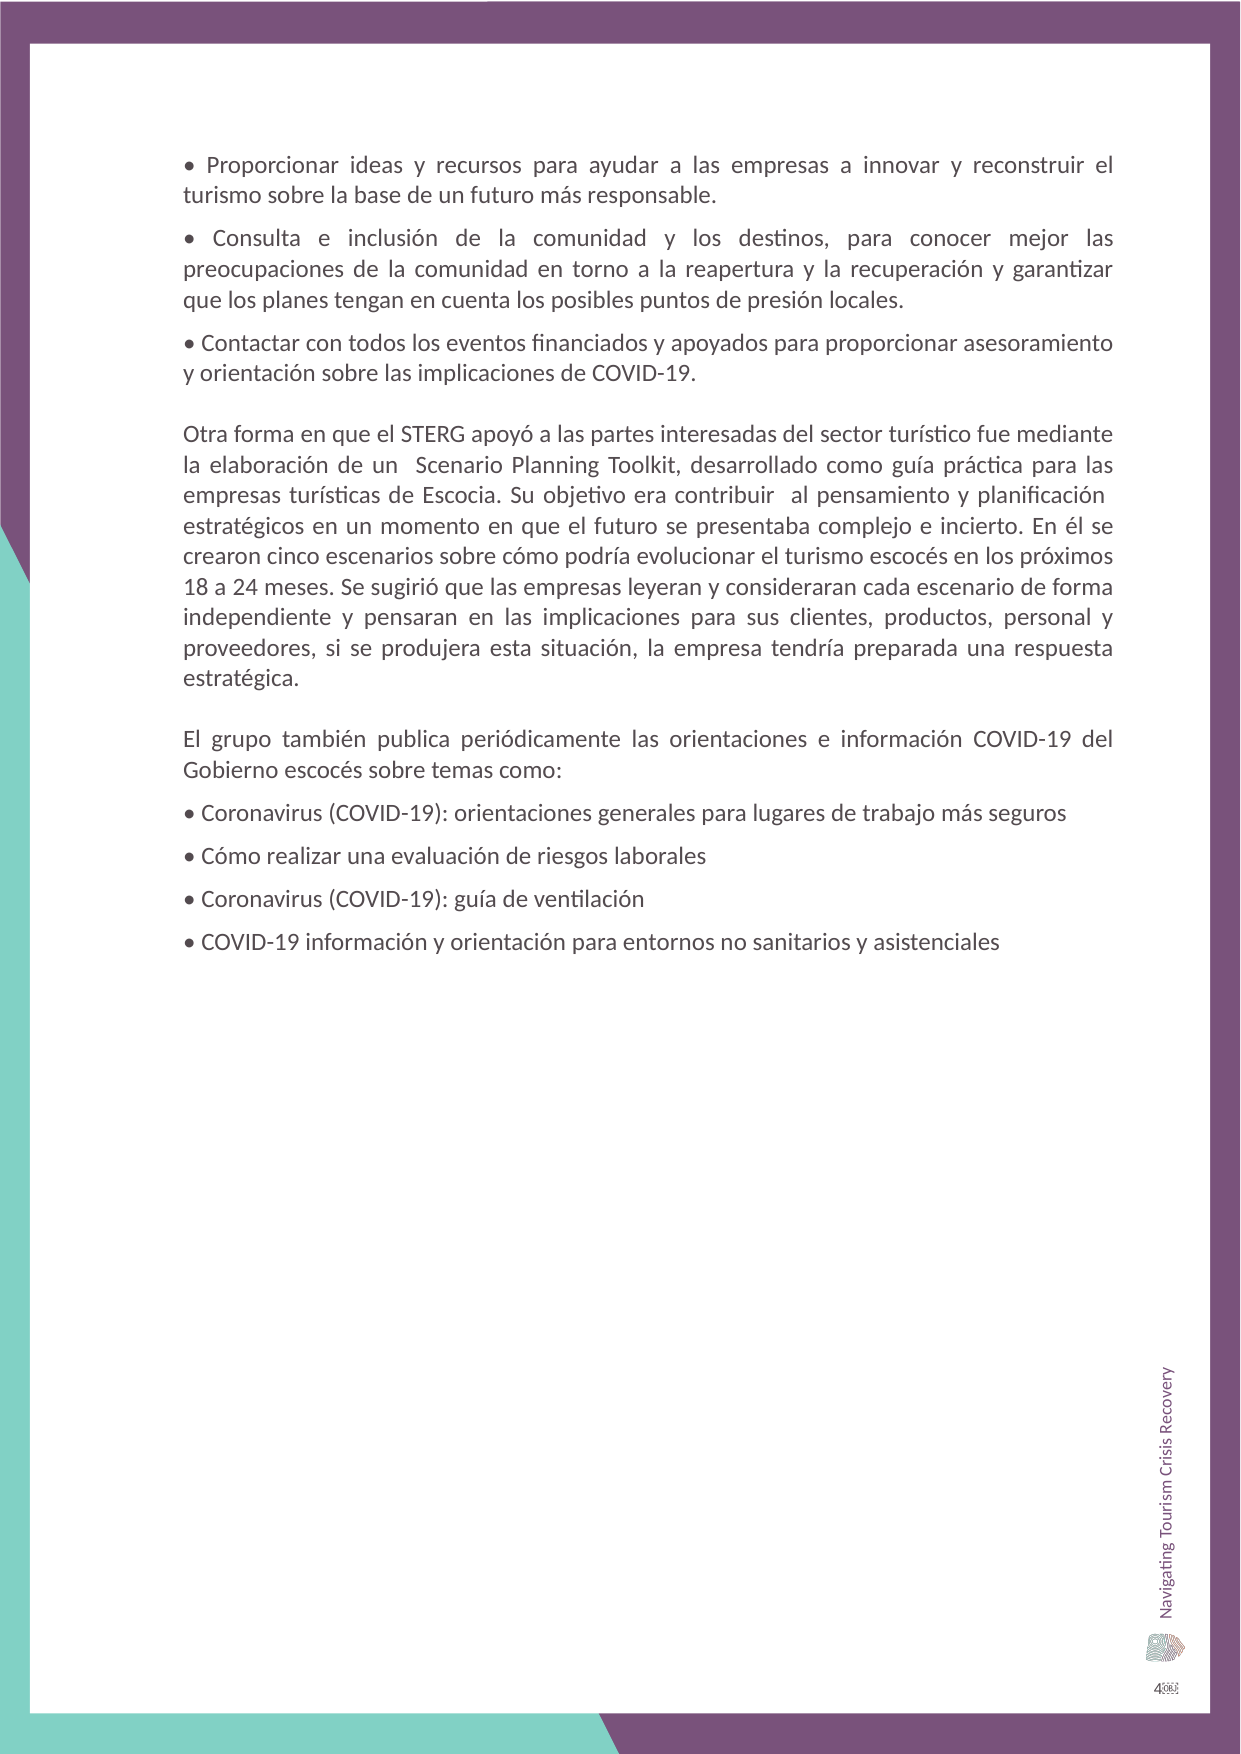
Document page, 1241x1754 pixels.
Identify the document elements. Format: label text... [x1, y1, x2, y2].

list • Proporcionar ideas y recursos para ayudar a las empresas a innovar y reconstruir el turismo sobre la base de un futuro más responsable. • Consulta e inclusión de la comunidad y los destinos, para conocer mejor las preocupaciones de la comunidad en torno a la reapertura y la recuperación y garantizar que los planes tengan en cuenta los posibles puntos de presión locales. • Contactar con todos los eventos financiados y apoyados para proporcionar asesoramiento y orientación sobre las implicaciones de COVID-19. Otra forma en que el STERG apoyó a las partes interesadas del sector turístico fue mediante la elaboración de un Scenario Planning Toolkit, desarrollado como guía práctica para las empresas turísticas de Escocia. Su objetivo era contribuir al pensamiento y planificación estratégicos en un momento en que el futuro se presentaba complejo e incierto. En él se crearon cinco escenarios sobre cómo podría evolucionar el turismo escocés en los próximos 18 a 24 meses. Se sugirió que las empresas leyeran y consideraran cada escenario de forma independiente y pensaran en las implicaciones para sus clientes, productos, personal y proveedores, si se produjera esta situación, la empresa tendría preparada una respuesta estratégica. El grupo también publica periódicamente las orientaciones e información COVID-19 del Gobierno escocés sobre temas como: • Coronavirus (COVID-19): orientaciones generales para lugares de trabajo más seguros • Cómo realizar una evaluación de riesgos laborales • Coronavirus (COVID-19): guía de ventilación • COVID-19 información y orientación para entornos no sanitarios y asistenciales [168, 97, 1131, 1703]
picture [1142, 1631, 1189, 1667]
